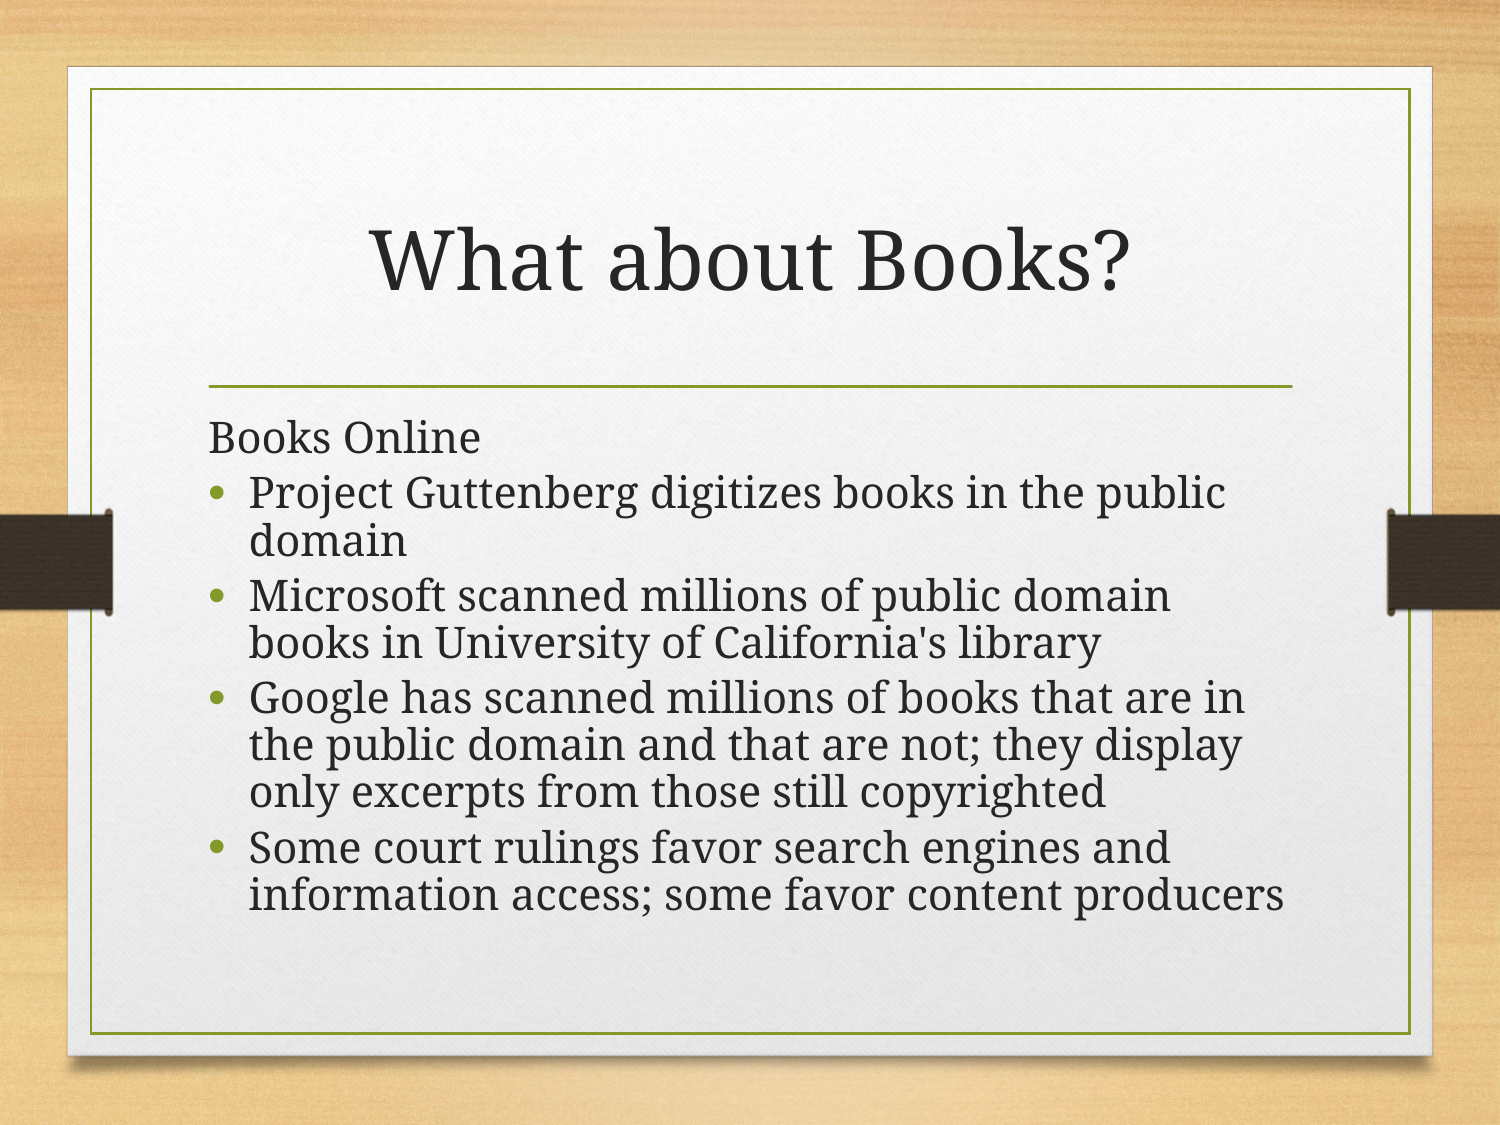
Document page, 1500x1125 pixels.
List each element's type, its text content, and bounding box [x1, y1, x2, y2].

picture [0, 0, 1500, 1125]
list Books Online Project Guttenberg digitizes books in the public domain Microsoft scanned millions of public domain books in University of California's library Google has scanned millions of books that are in the public domain and that are not; they display only excerpts from those still copyrighted Some court rulings favor search engines and information access; some favor content producers [193, 408, 1309, 974]
title What about Books? [193, 150, 1309, 365]
